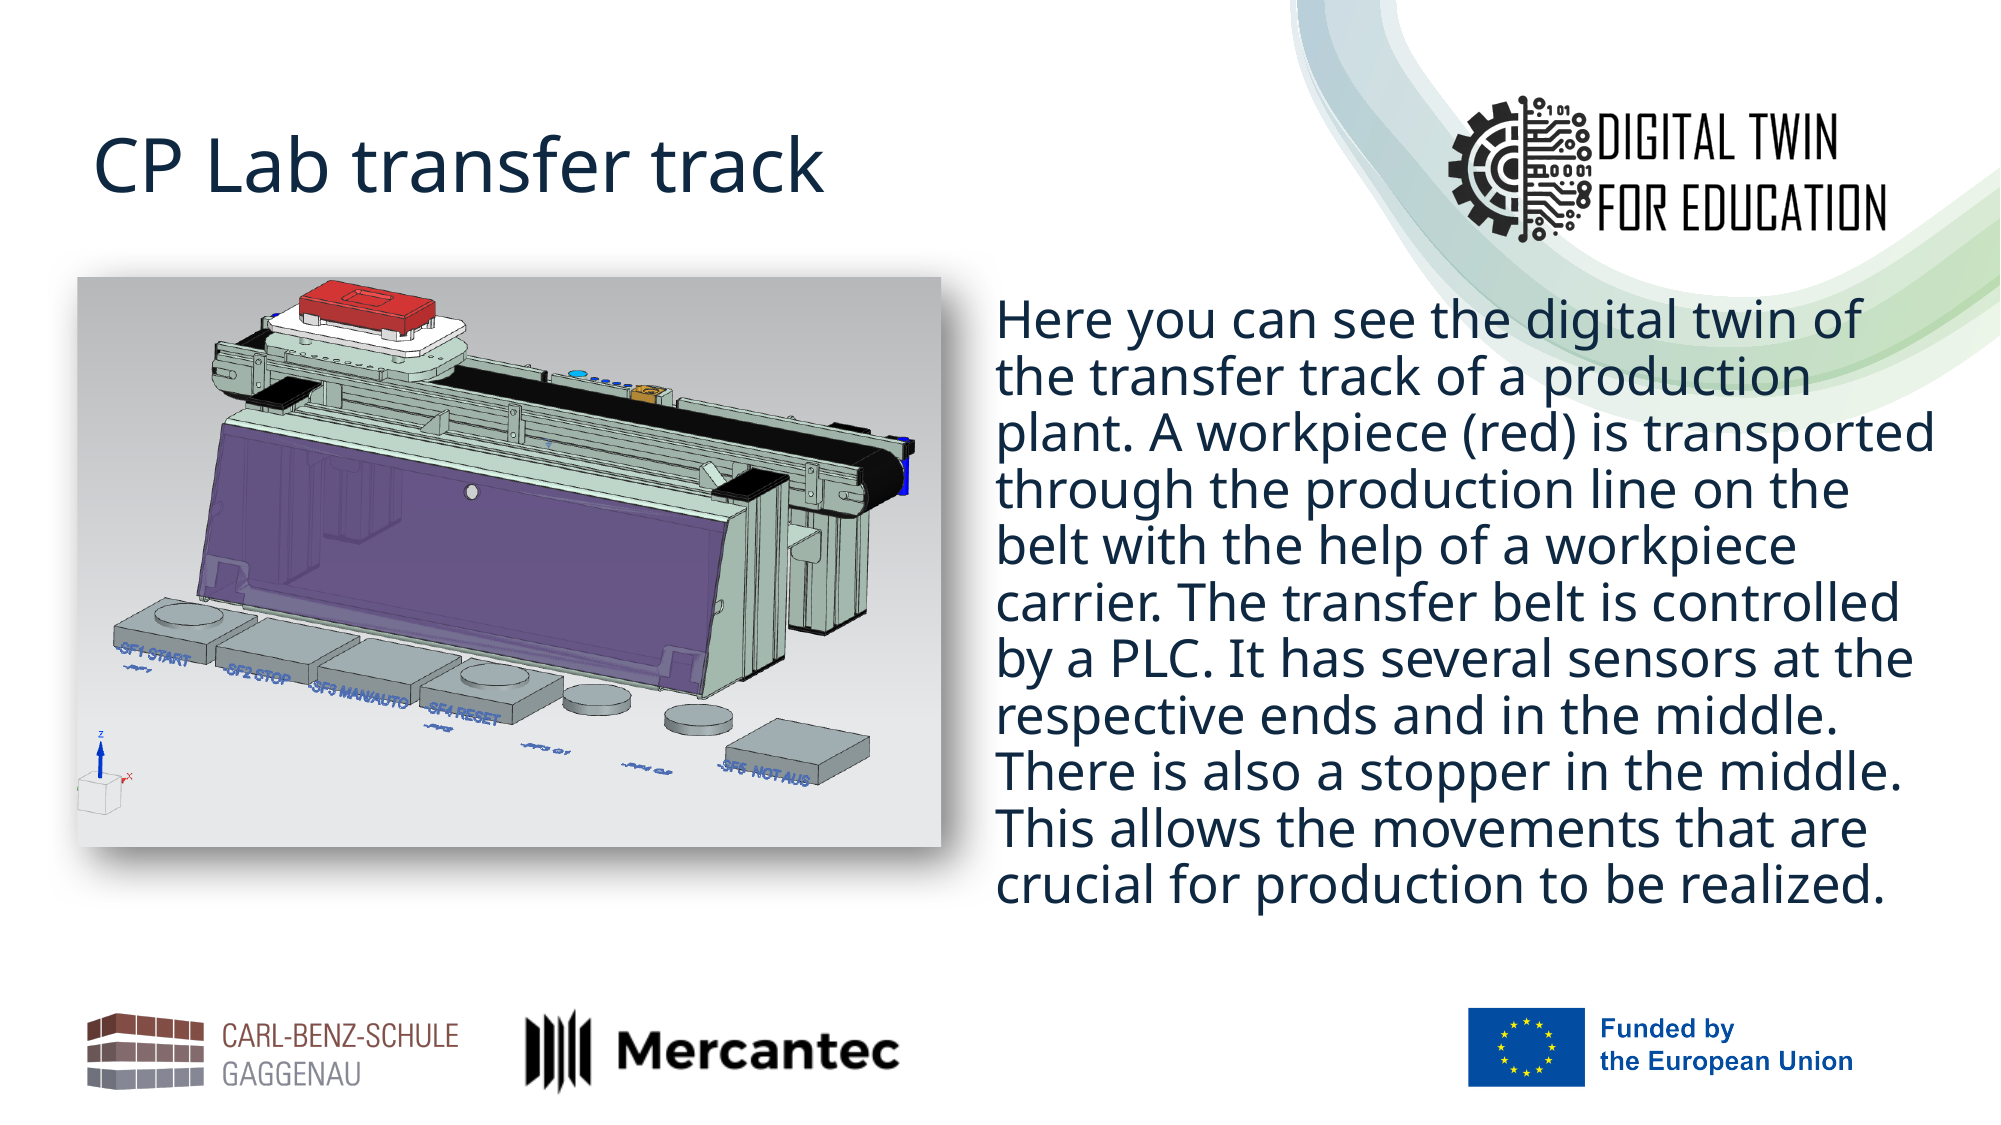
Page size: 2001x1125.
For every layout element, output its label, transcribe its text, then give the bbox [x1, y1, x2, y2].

text_box Here you can see the digital twin of the transfer track of a production plant. A workpiece (red) is transported through the production line on the belt with the help of a workpiece carrier. The transfer belt is controlled by a PLC. It has several sensors at the respective ends and in the middle. There is also a stopper in the middle. This allows the movements that are crucial for production to be realized. [979, 286, 1958, 987]
picture [1463, 1003, 1882, 1092]
picture [52, 991, 937, 1110]
picture [76, 276, 942, 848]
title CP Lab transfer track [77, 59, 1373, 278]
picture [1442, 88, 1904, 249]
